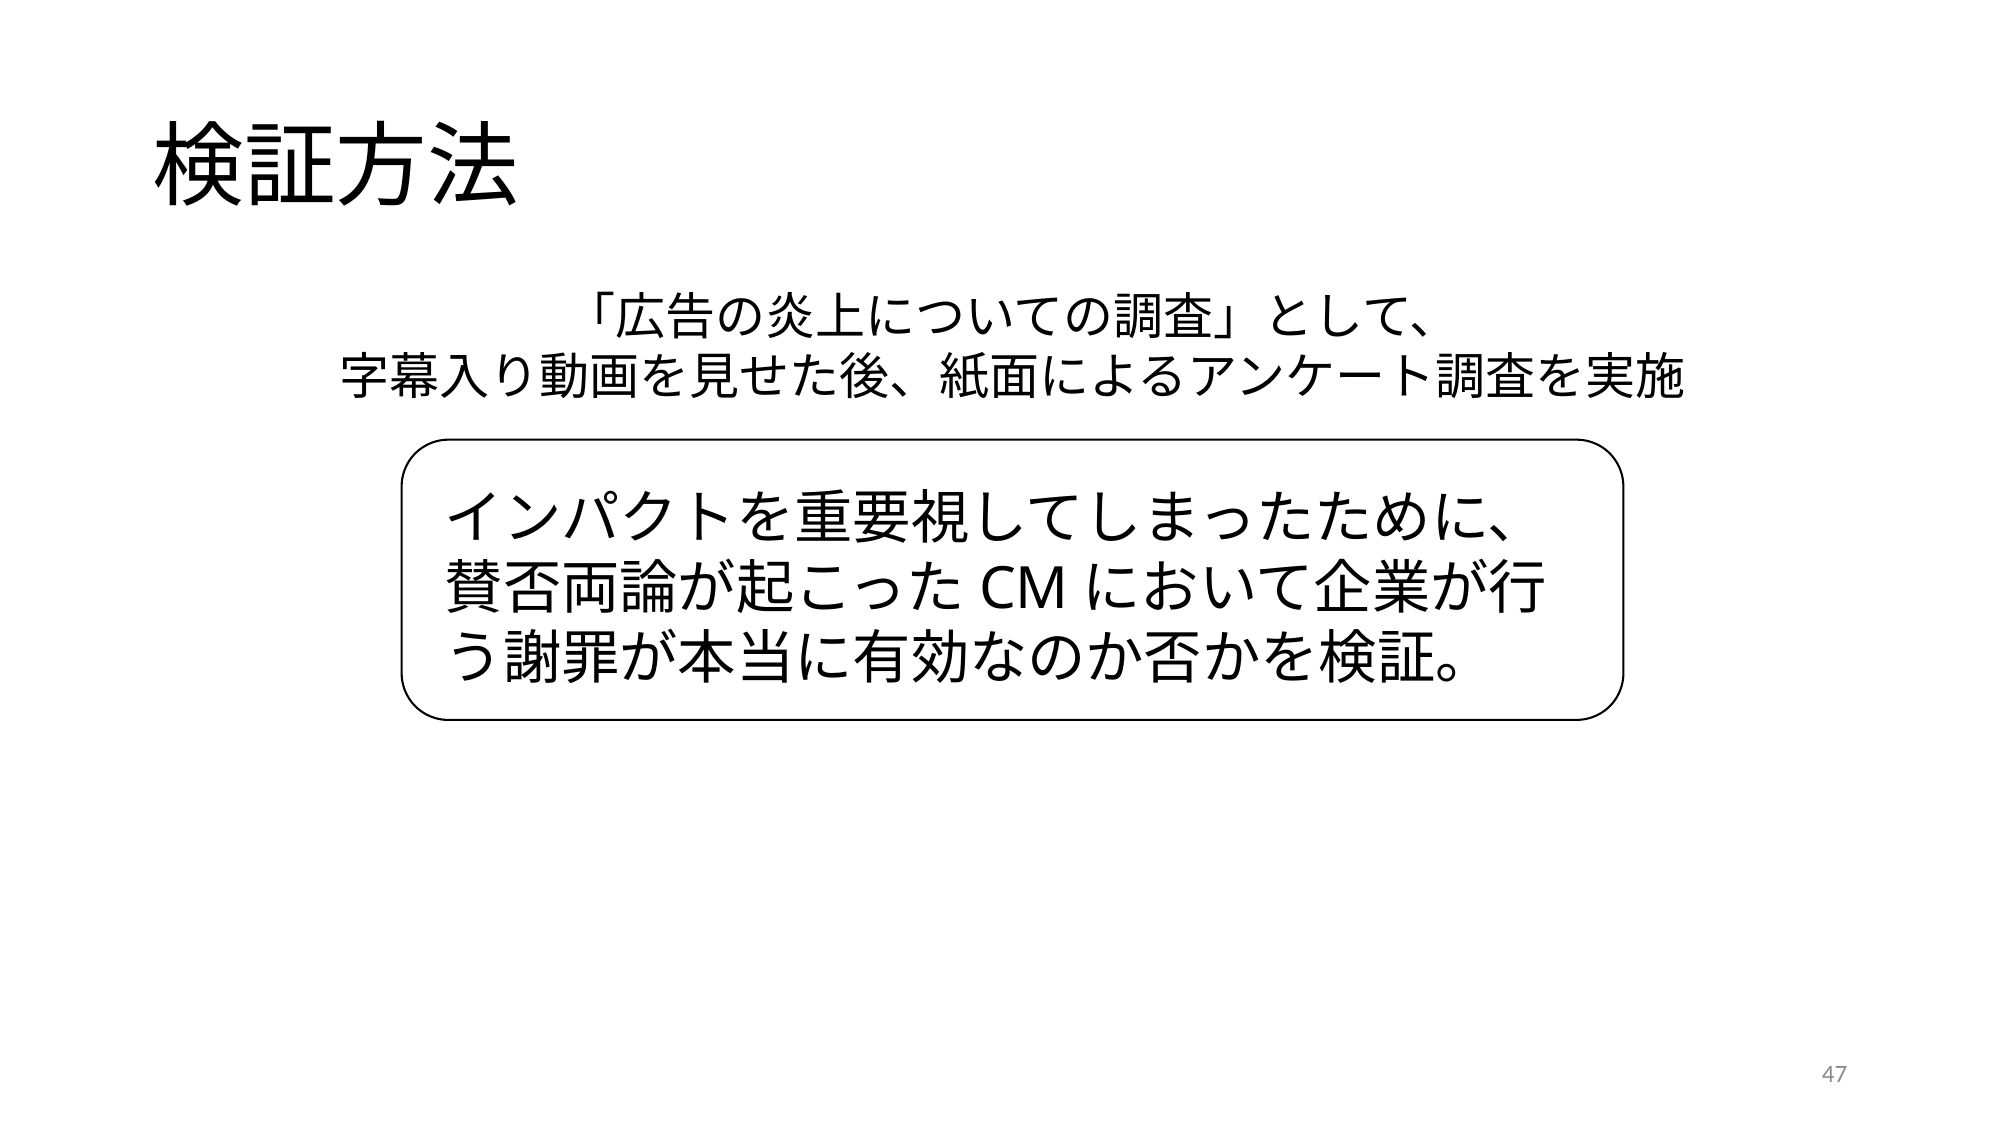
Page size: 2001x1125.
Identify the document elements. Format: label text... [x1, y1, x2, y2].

text_box インパクトを重要視してしまったために、賛否両論が起こったCMにおいて企業が行う謝罪が本当に有効なのか否かを検証。 [430, 718, 1570, 743]
text_box 「広告の炎上についての調査」として、 字幕入り動画を見せた後、紙面によるアンケート調査を実施 [195, 277, 1829, 463]
text_box [400, 438, 1625, 721]
title 検証方法 [137, 59, 1863, 278]
slide_number 47 [1412, 1042, 1863, 1103]
